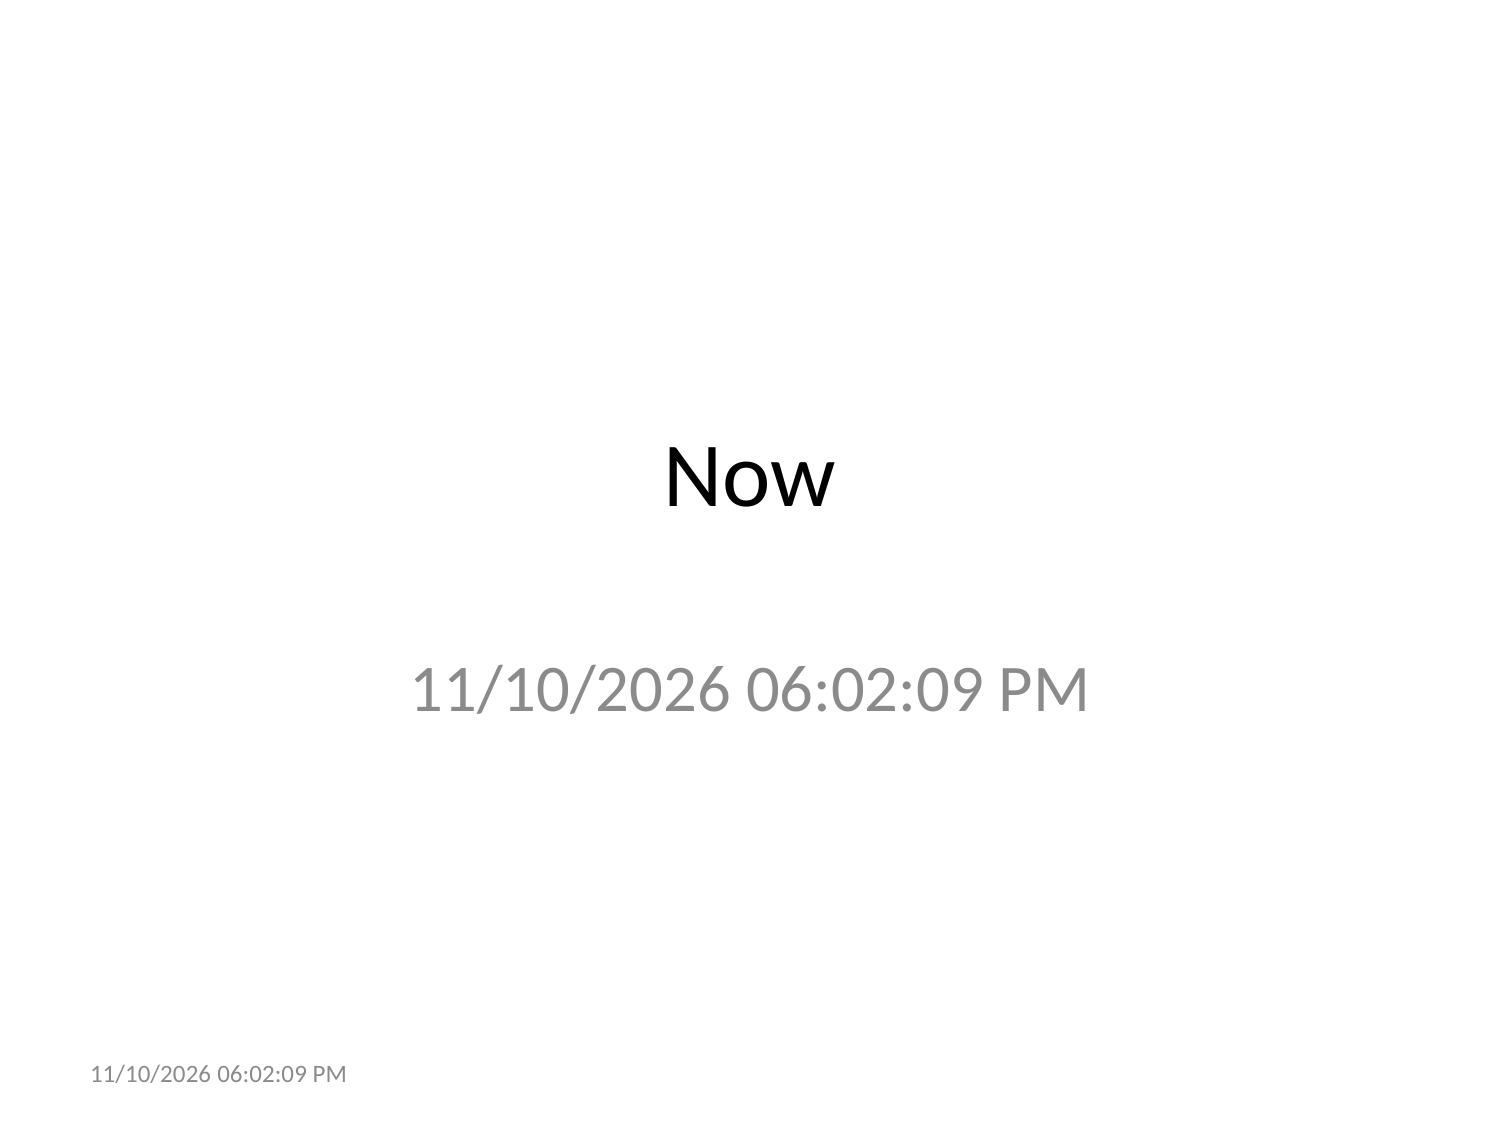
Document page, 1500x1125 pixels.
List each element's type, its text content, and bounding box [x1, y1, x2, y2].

subtitle 2011-12-19 10:20:04 AM [225, 637, 1275, 925]
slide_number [75, 1042, 425, 1103]
title Now [112, 349, 1388, 591]
